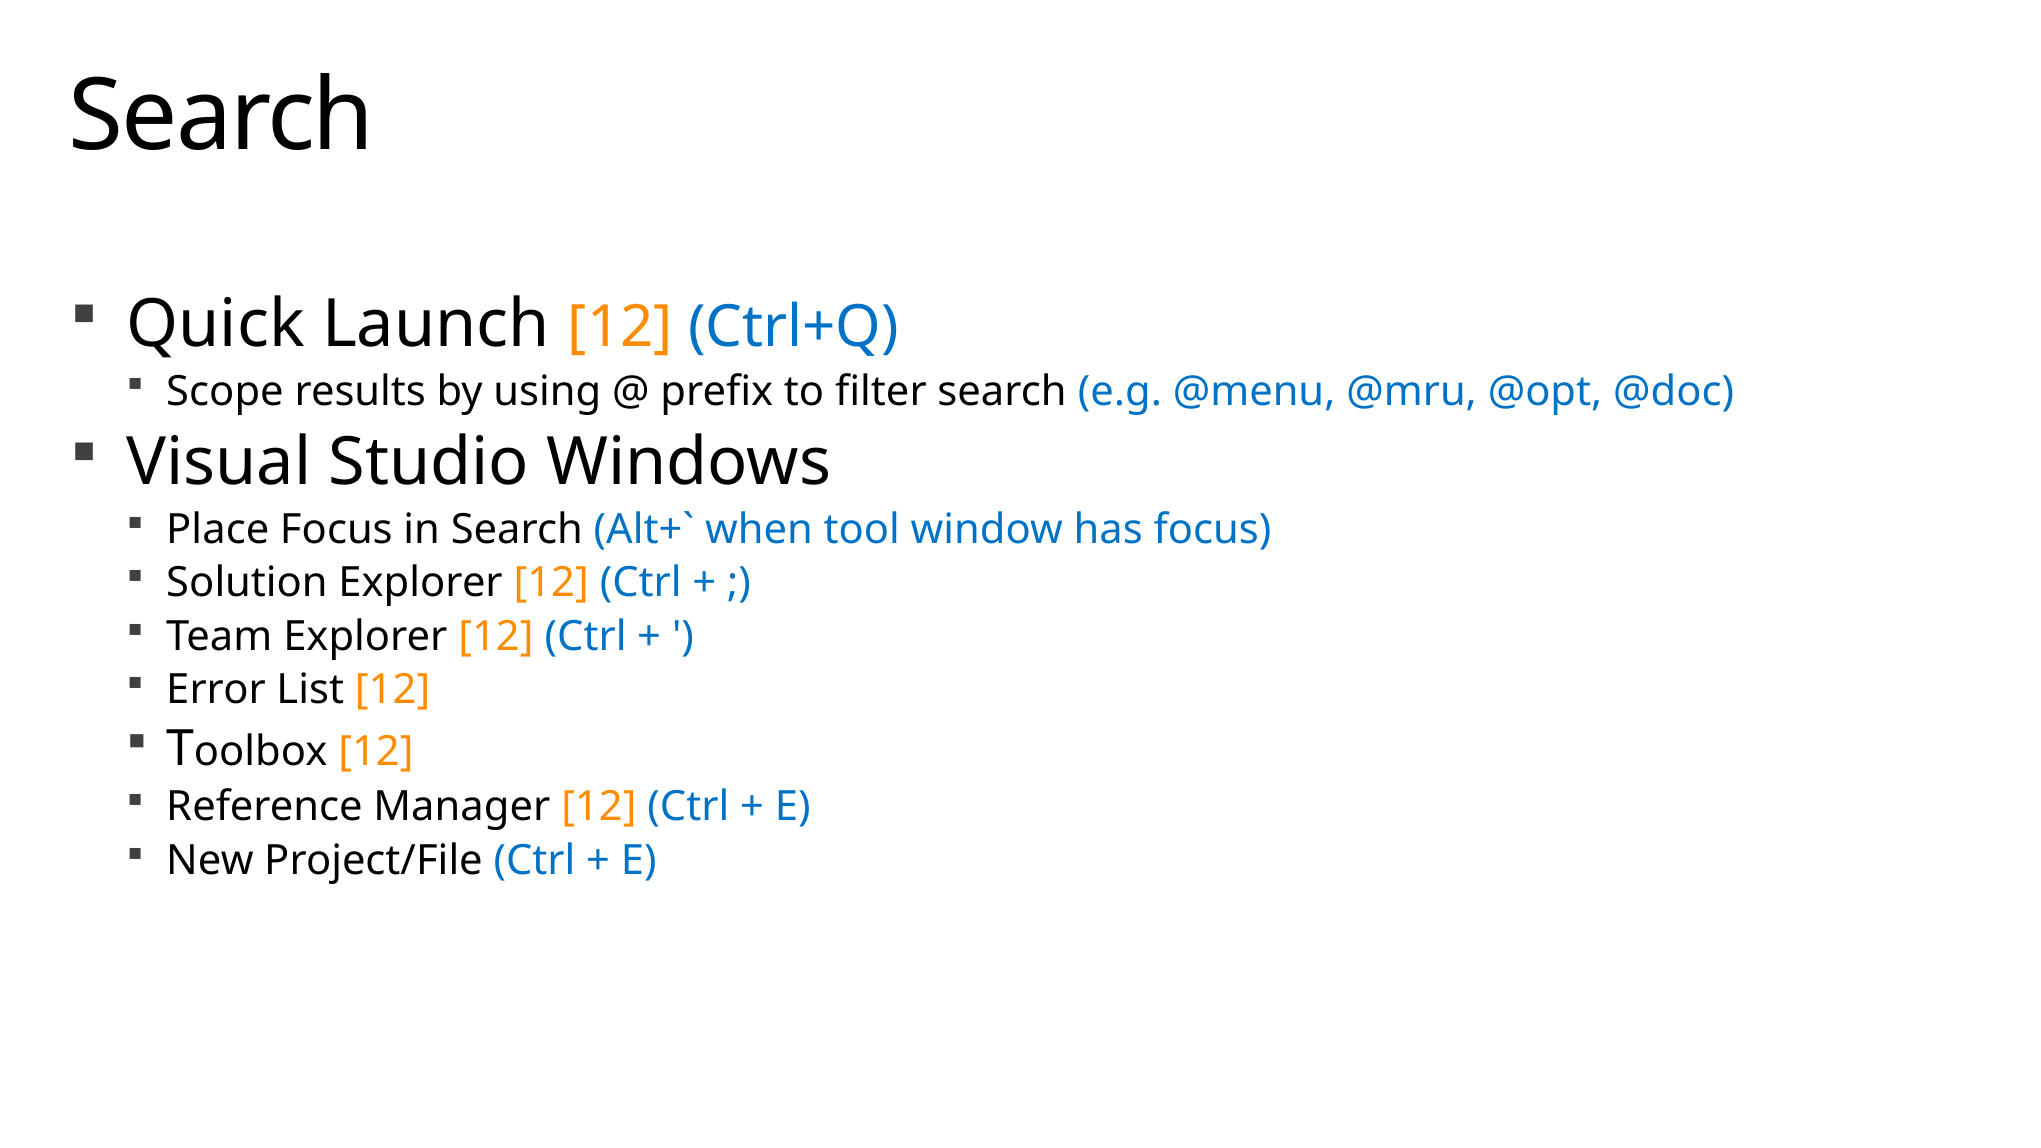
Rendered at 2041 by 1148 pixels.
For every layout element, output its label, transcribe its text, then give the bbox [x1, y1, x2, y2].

title Search [45, 48, 1996, 199]
list Quick Launch [12] (Ctrl+Q) Scope results by using @ prefix to filter search (e.g. @menu, @mru, @opt, @doc) Visual Studio Windows Place Focus in Search (Alt+` when tool window has focus) Solution Explorer [12] (Ctrl + ;) Team Explorer [12] (Ctrl + ') Error List [12] Toolbox [12] Reference Manager [12] (Ctrl + E) New Project/File (Ctrl + E) [46, 273, 1996, 1099]
